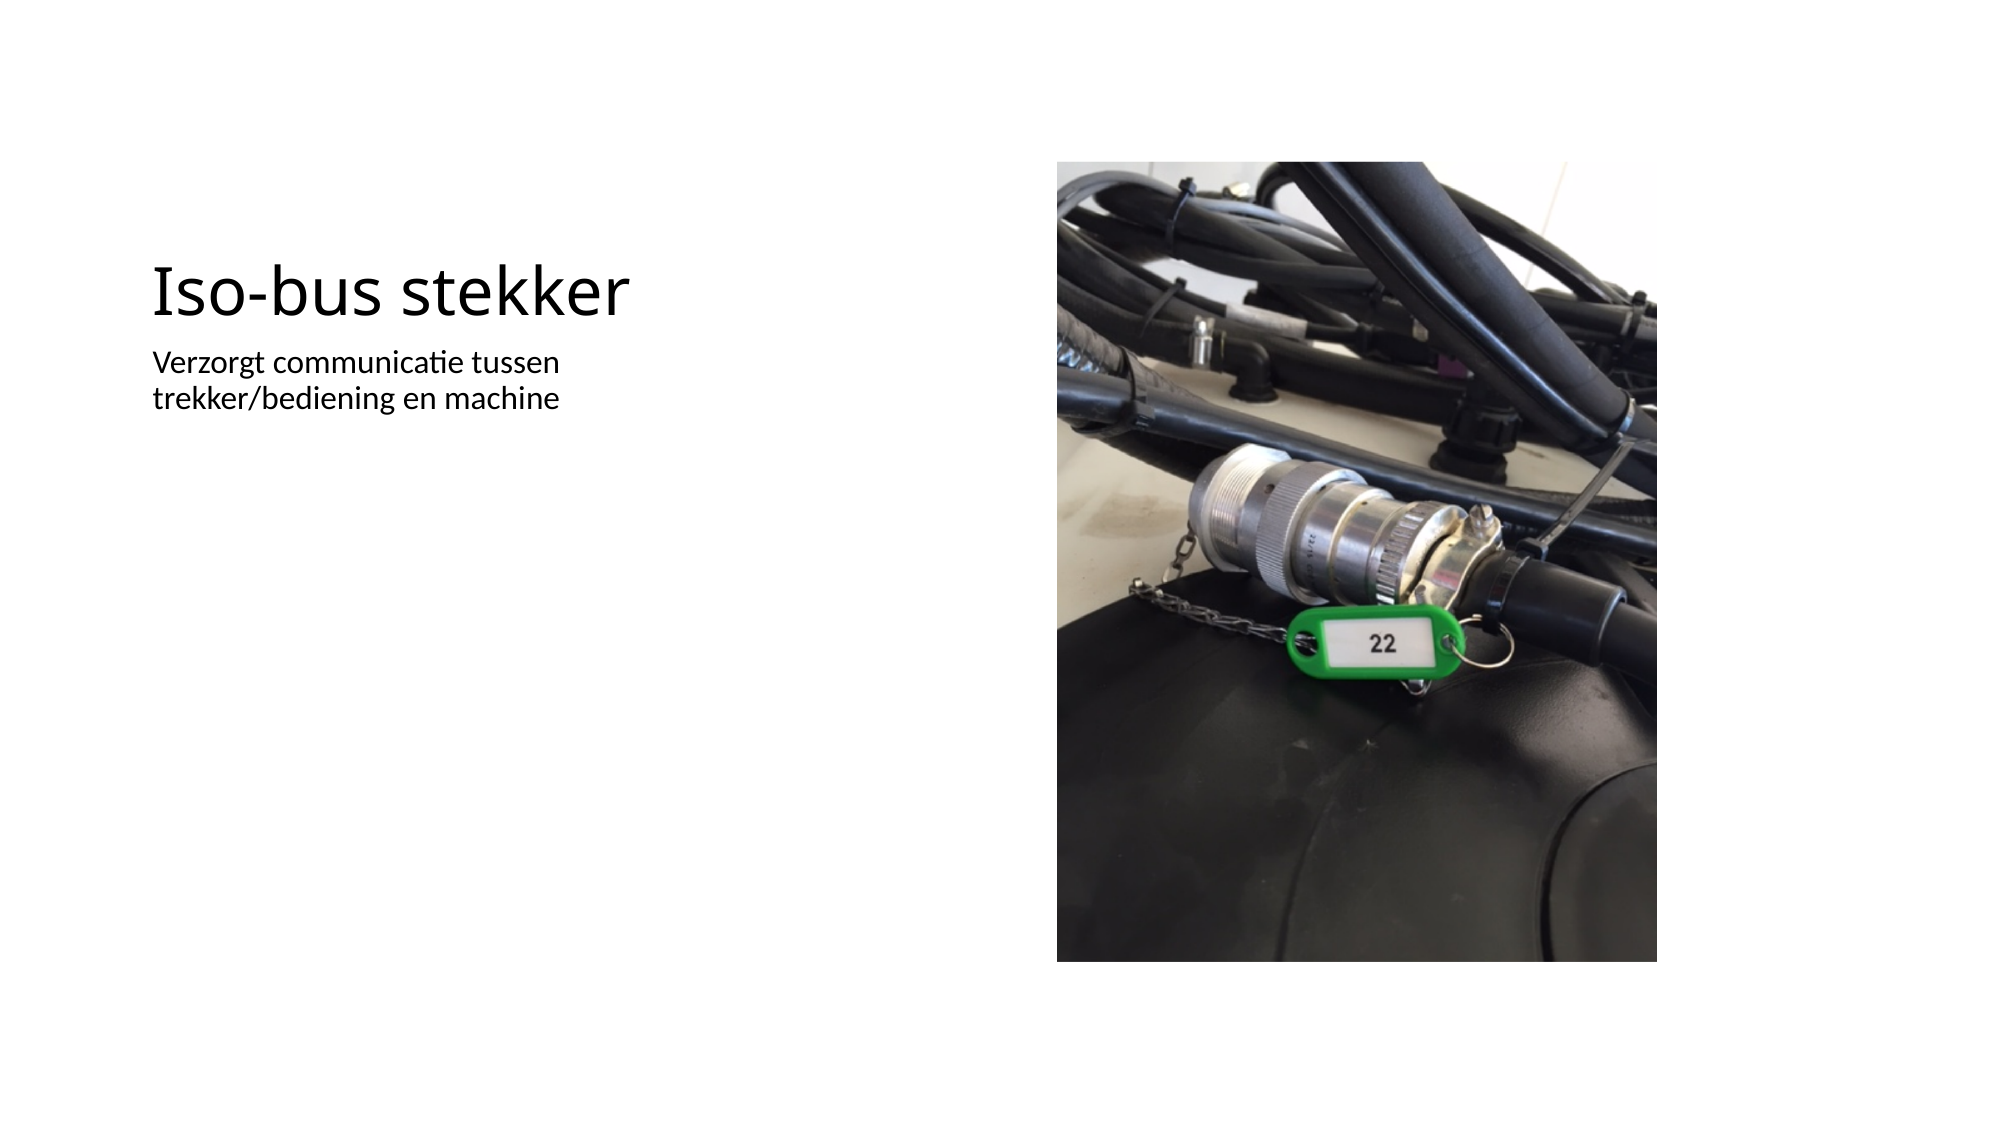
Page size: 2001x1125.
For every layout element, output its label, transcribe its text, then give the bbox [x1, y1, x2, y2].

list Verzorgt communicatie tussen trekker/bediening en machine [137, 337, 783, 963]
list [956, 261, 1757, 862]
picture [1057, 163, 1657, 261]
title Iso-bus stekker [137, 75, 783, 337]
picture [1057, 862, 1657, 961]
